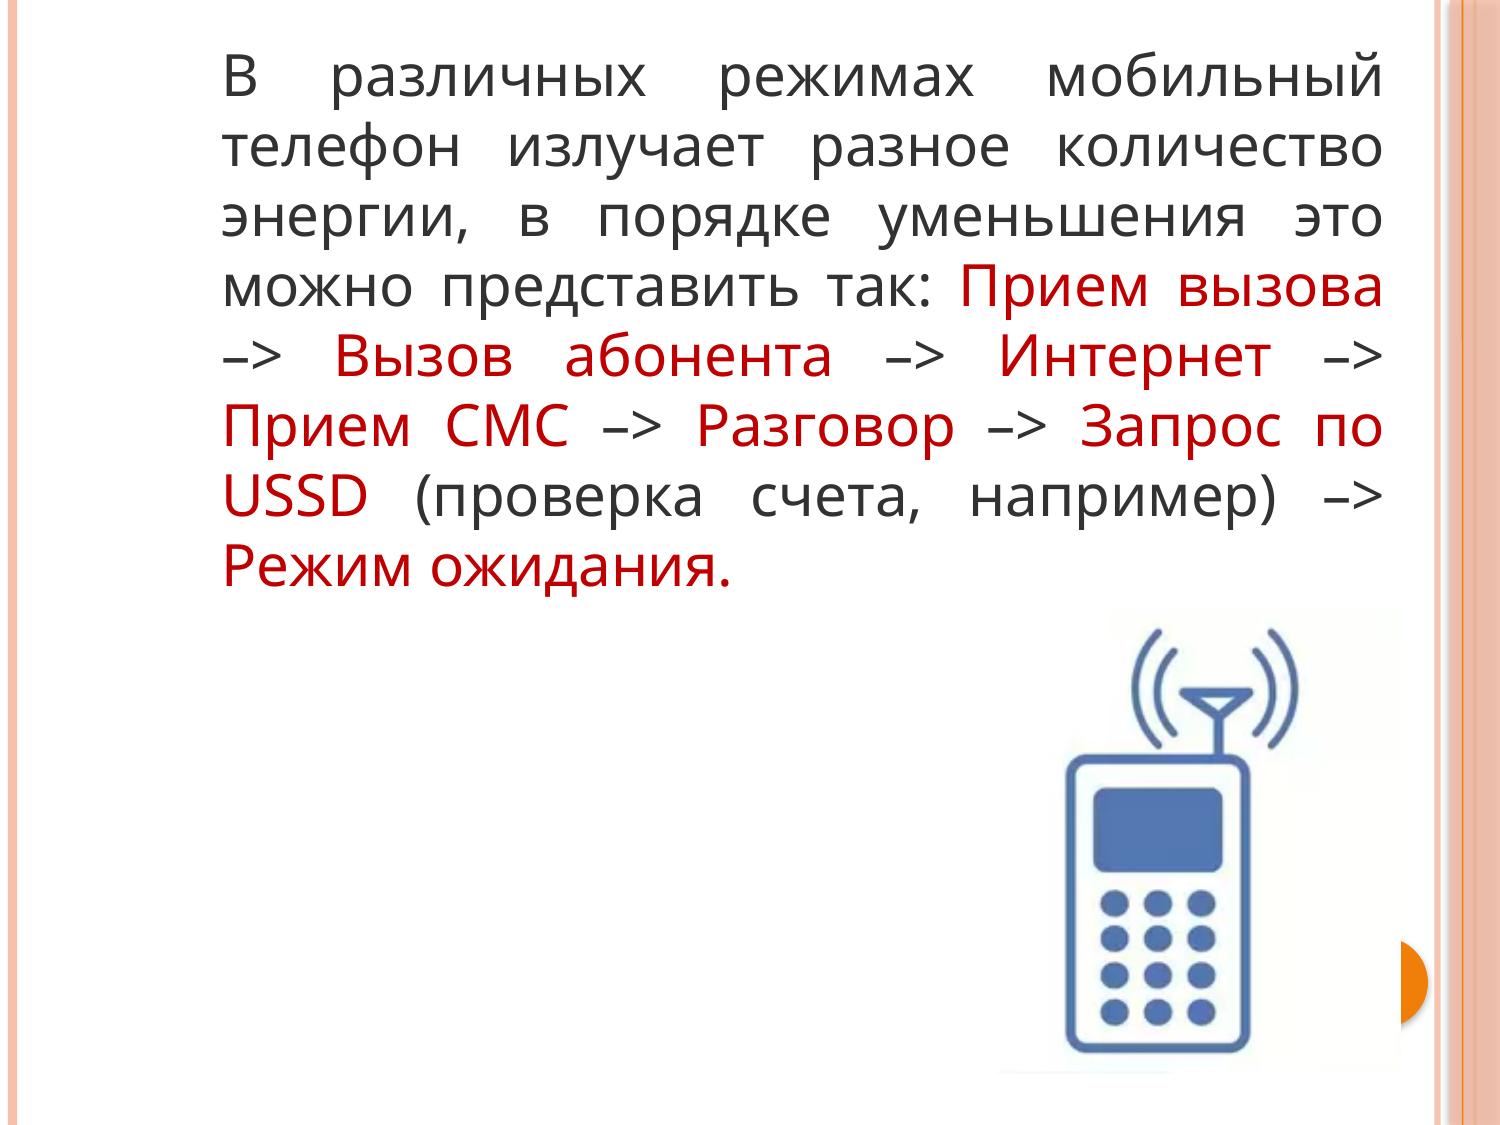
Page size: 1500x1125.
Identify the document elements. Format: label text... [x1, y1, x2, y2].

picture [926, 609, 1402, 1075]
text_box В различных режимах мобильный телефон излучает разное количество энергии, в порядке уменьшения это можно представить так: Прием вызова –> Вызов абонента –> Интернет –> Прием СМС –> Разговор –> Запрос по USSD (проверка счета, например) –> Режим ожидания. [206, 30, 1400, 606]
